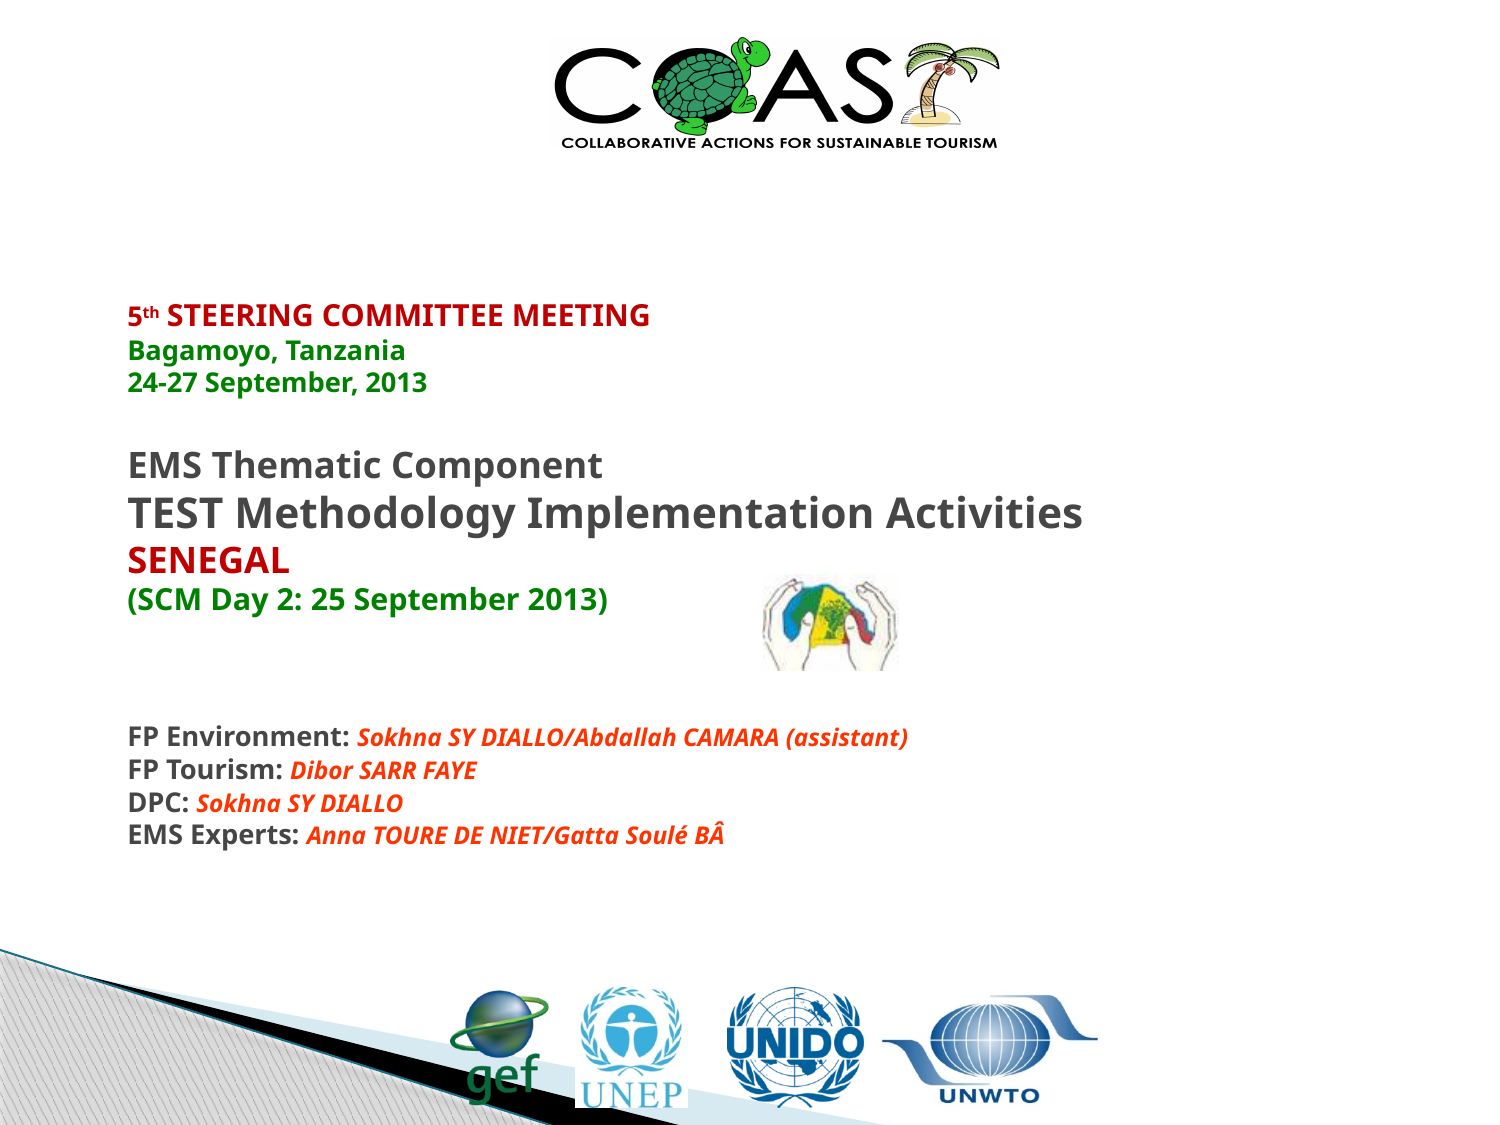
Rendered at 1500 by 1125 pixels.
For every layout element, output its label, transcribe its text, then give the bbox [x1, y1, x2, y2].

picture [762, 574, 899, 671]
picture [549, 37, 1000, 148]
picture [727, 987, 864, 1108]
picture [877, 987, 1100, 1108]
picture [447, 987, 551, 1108]
picture [575, 987, 688, 1108]
title 5th STEERING COMMITTEE MEETING Bagamoyo, Tanzania 24-27 September, 2013 EMS Thematic Component TEST Methodology Implementation Activities SENEGAL (SCM Day 2: 25 September 2013) FP Environment: Sokhna SY DIALLO/Abdallah CAMARA (assistant) FP Tourism: Dibor SARR FAYE DPC: Sokhna SY DIALLO EMS Experts: Anna TOURE DE NIET/Gatta Soulé BÂ [112, 187, 1500, 963]
